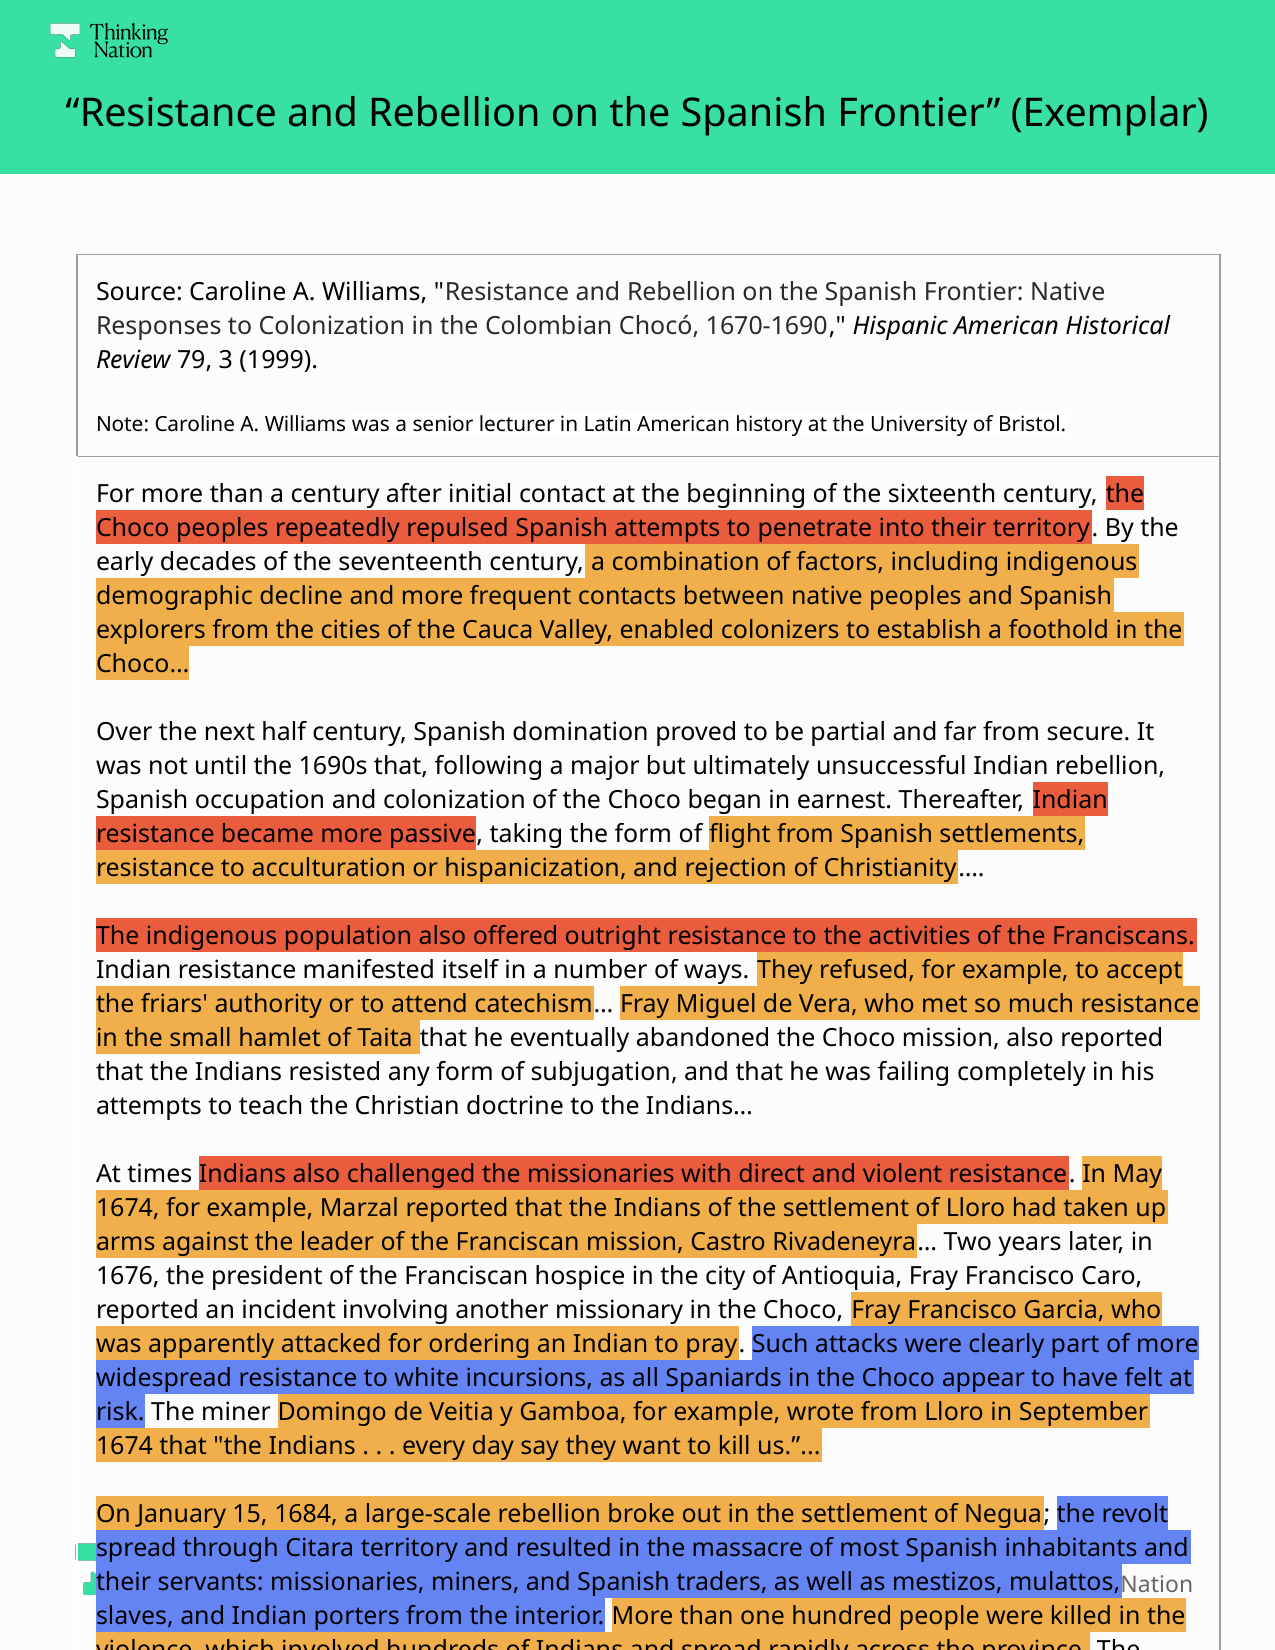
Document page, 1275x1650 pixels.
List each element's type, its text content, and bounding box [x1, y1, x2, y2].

text_box “Resistance and Rebellion on the Spanish Frontier” (Exemplar) [0, 0, 1275, 174]
picture [62, 1533, 134, 1605]
picture [36, 12, 172, 69]
table_header Source: Caroline A. Williams, "Resistance and Rebellion on the Spanish Frontier: Native Responses to Colonization in the Colombian Chocó, 1670-1690," Hispanic American Historical Review 79, 3 (1999). Note: Caroline A. Williams was a senior lecturer in Latin American history at the University of Bristol. [78, 255, 1219, 456]
table_cell For more than a century after initial contact at the beginning of the sixteenth century, the Choco peoples repeatedly repulsed Spanish attempts to penetrate into their territory. By the early decades of the seventeenth century, a combination of factors, including indigenous demographic decline and more frequent contacts between native peoples and Spanish explorers from the cities of the Cauca Valley, enabled colonizers to establish a foothold in the Choco… Over the next half century, Spanish domination proved to be partial and far from secure. It was not until the 1690s that, following a major but ultimately unsuccessful Indian rebellion, Spanish occupation and colonization of the Choco began in earnest. Thereafter, Indian resistance became more passive, taking the form of flight from Spanish settlements, resistance to acculturation or hispanicization, and rejection of Christianity…. The indigenous population also offered outright resistance to the activities of the Franciscans. Indian resistance manifested itself in a number of ways. They refused, for example, to accept the friars' authority or to attend catechism… Fray Miguel de Vera, who met so much resistance in the small hamlet of Taita that he eventually abandoned the Choco mission, also reported that the Indians resisted any form of subjugation, and that he was failing completely in his attempts to teach the Christian doctrine to the Indians… At times Indians also challenged the missionaries with direct and violent resistance. In May 1674, for example, Marzal reported that the Indians of the settlement of Lloro had taken up arms against the leader of the Franciscan mission, Castro Rivadeneyra… Two years later, in 1676, the president of the Franciscan hospice in the city of Antioquia, Fray Francisco Caro, reported an incident involving another missionary in the Choco, Fray Francisco Garcia, who was apparently attacked for ordering an Indian to pray. Such attacks were clearly part of more widespread resistance to white incursions, as all Spaniards in the Choco appear to have felt at risk. The miner Domingo de Veitia y Gamboa, for example, wrote from Lloro in September 1674 that "the Indians . . . every day say they want to kill us.”... On January 15, 1684, a large-scale rebellion broke out in the settlement of Negua; the revolt spread through Citara territory and resulted in the massacre of most Spanish inhabitants and their servants: missionaries, miners, and Spanish traders, as well as mestizos, mulattos, slaves, and Indian porters from the interior. More than one hundred people were killed in the violence, which involved hundreds of Indians and spread rapidly across the province. The rebels burned down settlements and churches, and took church ornaments and the possessions of Spanish residents. [78, 457, 1219, 1650]
